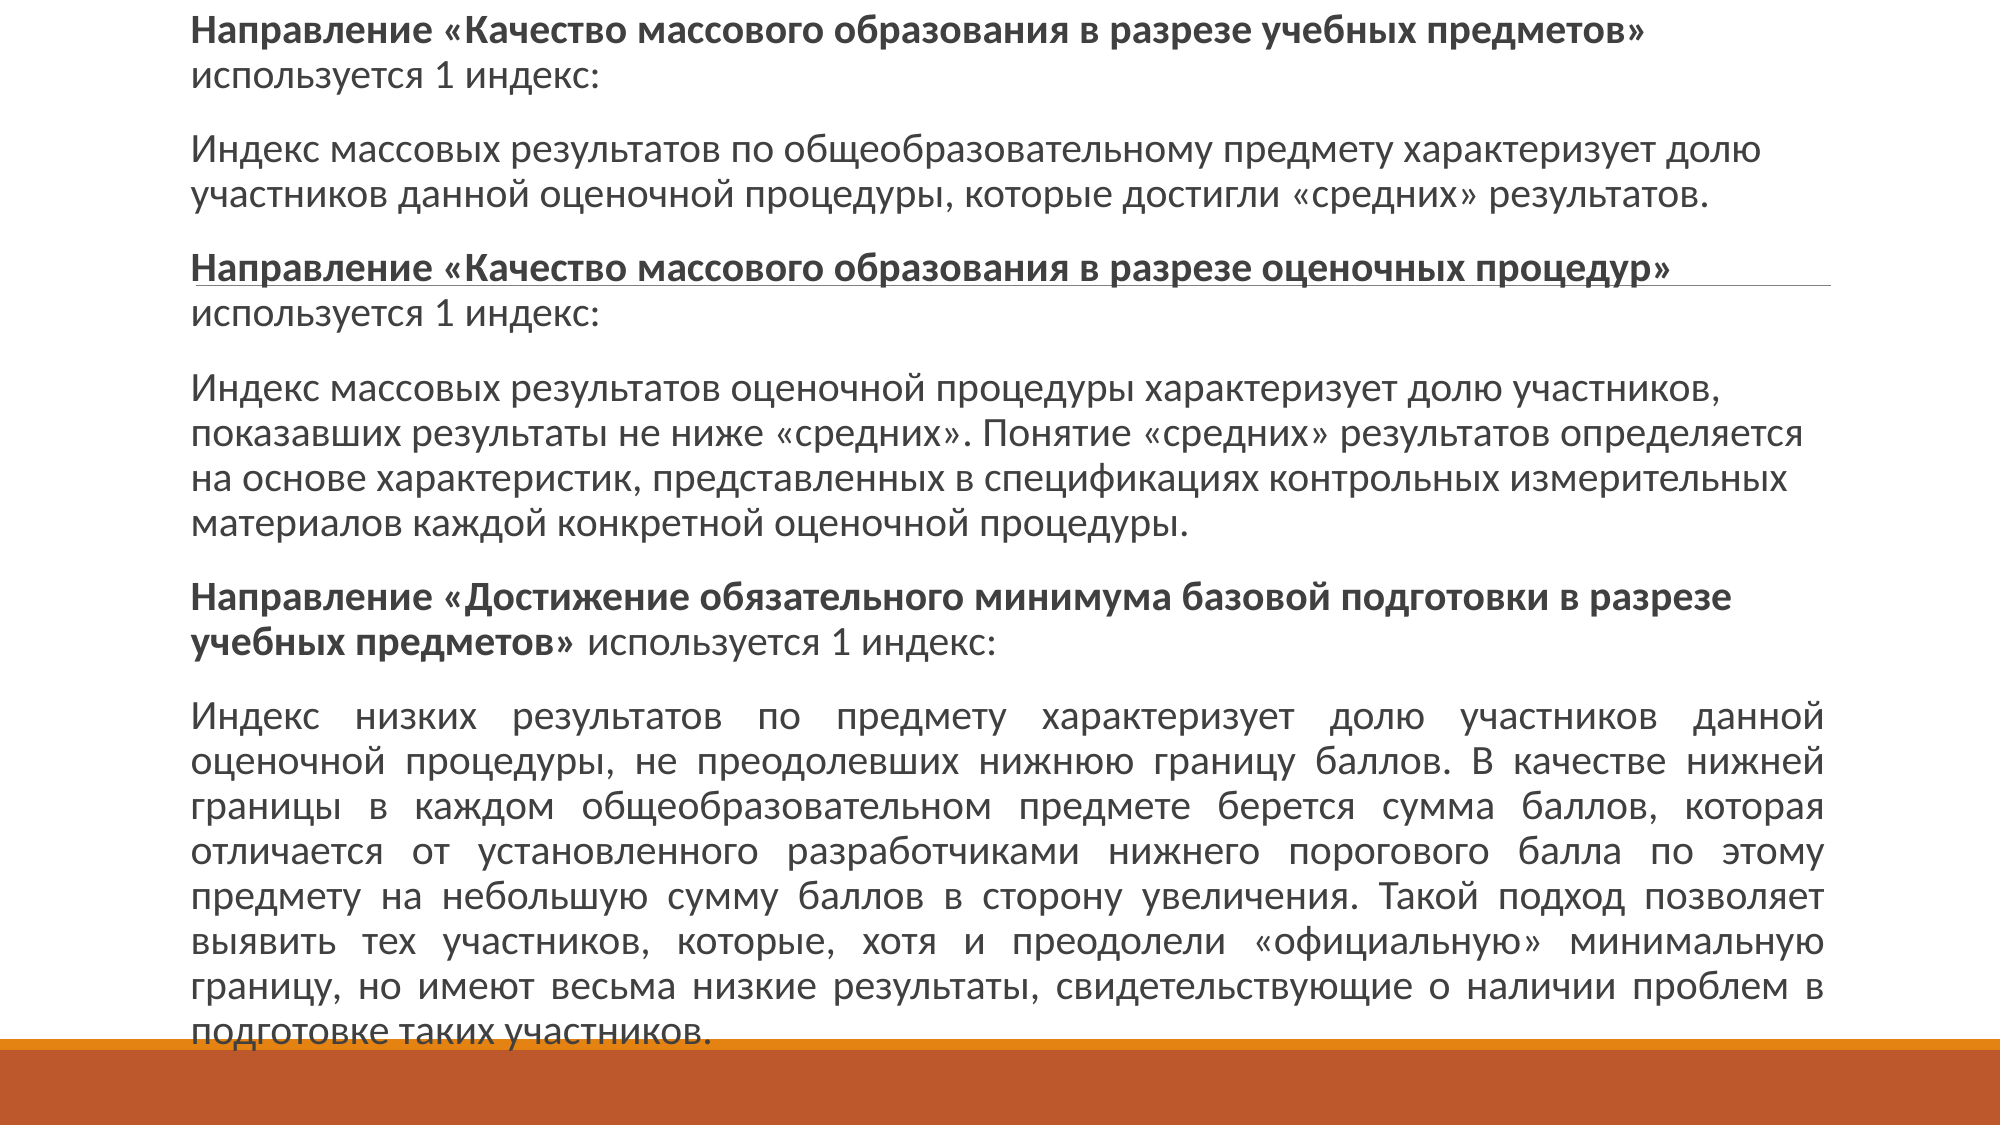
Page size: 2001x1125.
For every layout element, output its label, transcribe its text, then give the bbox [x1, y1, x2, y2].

list Направление «Качество массового образования в разрезе учебных предметов» используется 1 индекс: Индекс массовых результатов по общеобразовательному предмету характеризует долю участников данной оценочной процедуры, которые достигли «средних» результатов. Направление «Качество массового образования в разрезе оценочных процедур» используется 1 индекс: Индекс массовых результатов оценочной процедуры характеризует долю участников, показавших результаты не ниже «средних». Понятие «средних» результатов определяется на основе характеристик, представленных в спецификациях контрольных измерительных материалов каждой конкретной оценочной процедуры. Направление «Достижение обязательного минимума базовой подготовки в разрезе учебных предметов» используется 1 индекс: Индекс низких результатов по предмету характеризует долю участников данной оценочной процедуры, не преодолевших нижнюю границу баллов. В качестве нижней границы в каждом общеобразовательном предмете берется сумма баллов, которая отличается от установленного разработчиками нижнего порогового балла по этому предмету на небольшую сумму баллов в сторону увеличения. Такой подход позволяет выявить тех участников, которые, хотя и преодолели «официальную» минимальную границу, но имеют весьма низкие результаты, свидетельствующие о наличии проблем в подготовке таких участников. [175, 0, 1826, 875]
